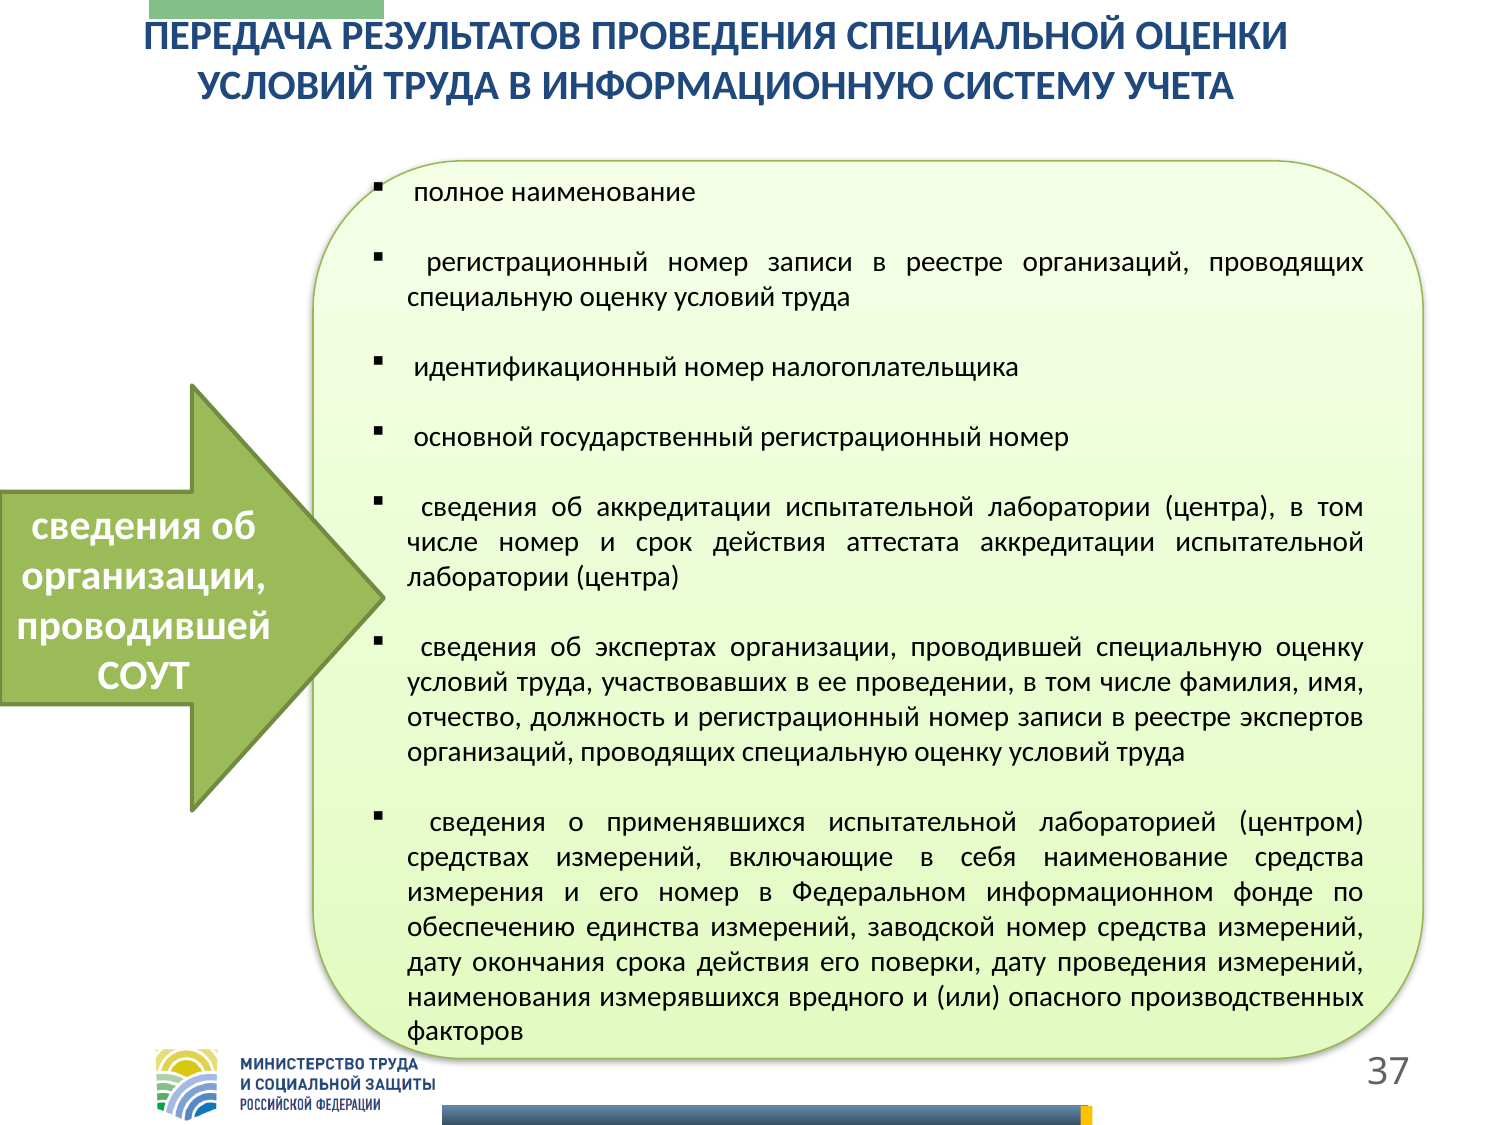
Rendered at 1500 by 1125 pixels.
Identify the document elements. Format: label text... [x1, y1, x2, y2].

text_box сведения об организации, проводившей СОУТ [0, 383, 386, 813]
title ПЕРЕДАЧА РЕЗУЛЬТАТОВ ПРОВЕДЕНИЯ СПЕЦИАЛЬНОЙ ОЦЕНКИ УСЛОВИЙ ТРУДА В ИНФОРМАЦИОННУЮ СИСТЕМУ УЧЕТА [40, 0, 1392, 117]
picture [149, 0, 385, 19]
slide_number 37 [1074, 1042, 1425, 1103]
text_box [1079, 1104, 1094, 1125]
text_box [448, 1105, 1079, 1125]
text_box полное наименование регистрационный номер записи в реестре организаций, проводящих специальную оценку условий труда идентификационный номер налогоплательщика основной государственный регистрационный номер сведения об аккредитации испытательной лаборатории (центра), в том числе номер и срок действия аттестата аккредитации испытательной лаборатории (центра) сведения об экспертах организации, проводившей специальную оценку условий труда, участвовавших в ее проведении, в том числе фамилия, имя, отчество, должность и регистрационный номер записи в реестре экспертов организаций, проводящих специальную оценку условий труда сведения о применявшихся испытательной лабораторией (центром) средствах измерений, включающие в себя наименование средства измерения и его номер в Федеральном информационном фонде по обеспечению единства измерений, заводской номер средства измерений, дату окончания срока действия его поверки, дату проведения измерений, наименования измерявшихся вредного и (или) опасного производственных факторов [312, 160, 1424, 1060]
picture [147, 1043, 444, 1125]
